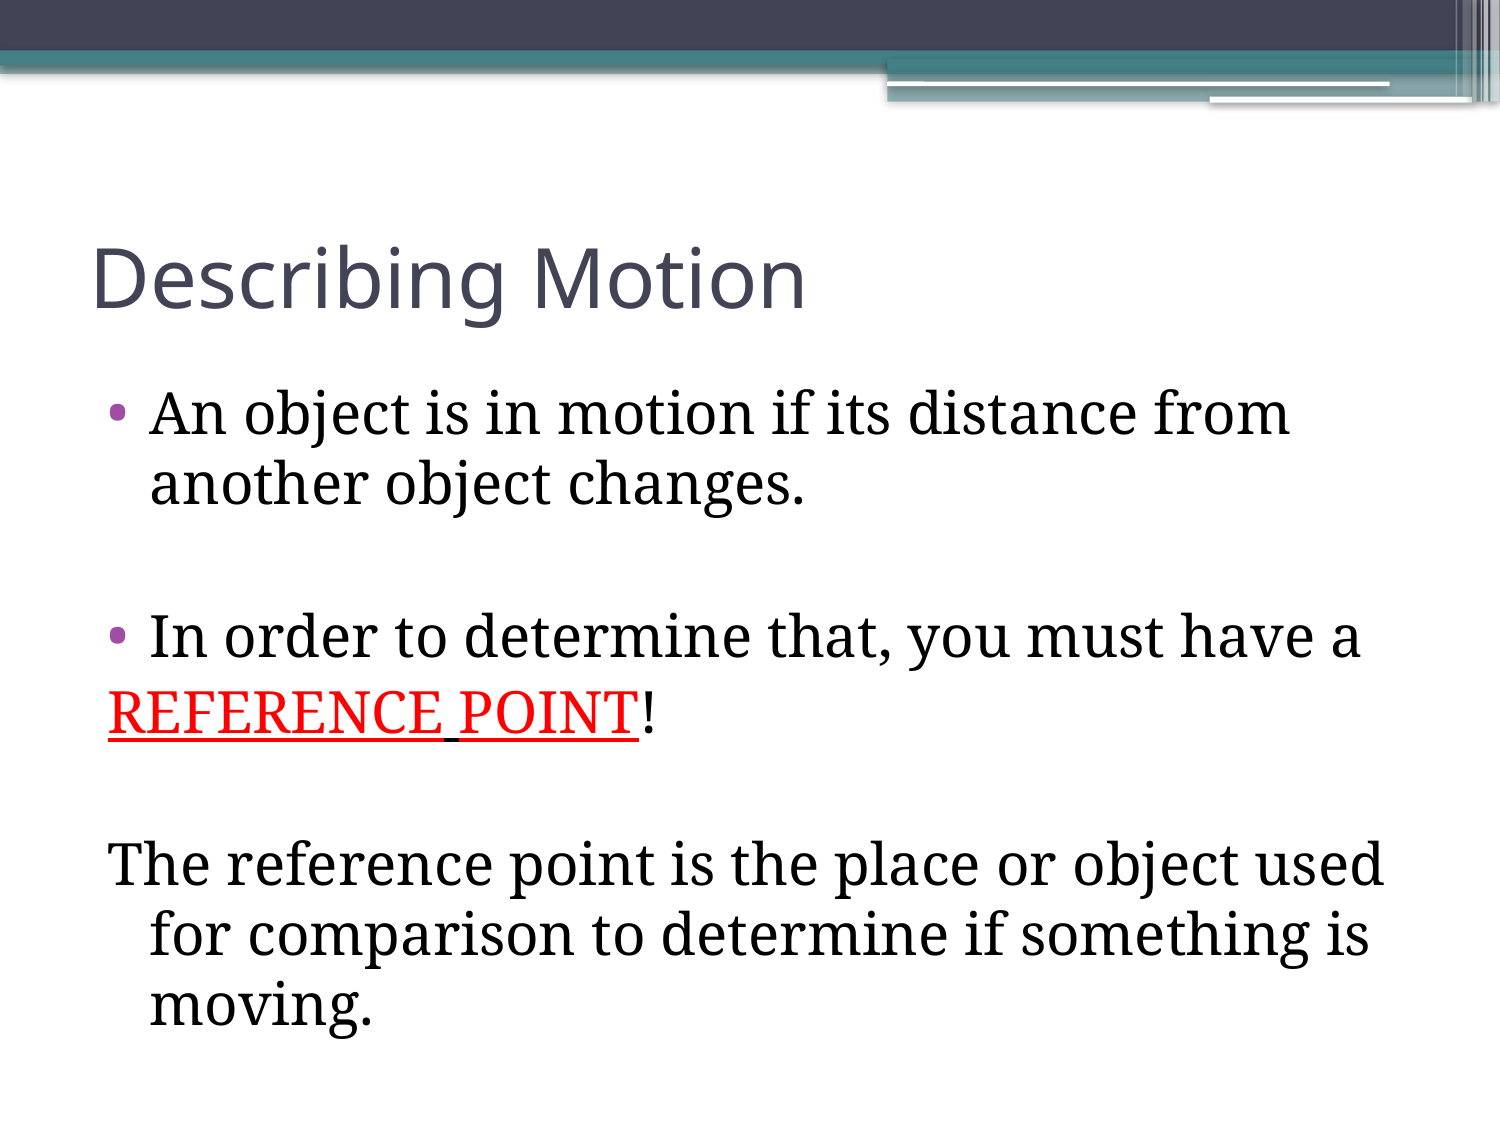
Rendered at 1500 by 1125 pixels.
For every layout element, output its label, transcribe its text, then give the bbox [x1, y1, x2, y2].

title Describing Motion [75, 187, 1425, 363]
list An object is in motion if its distance from another object changes. In order to determine that, you must have a REFERENCE POINT! The reference point is the place or object used for comparison to determine if something is moving. [75, 368, 1425, 1079]
